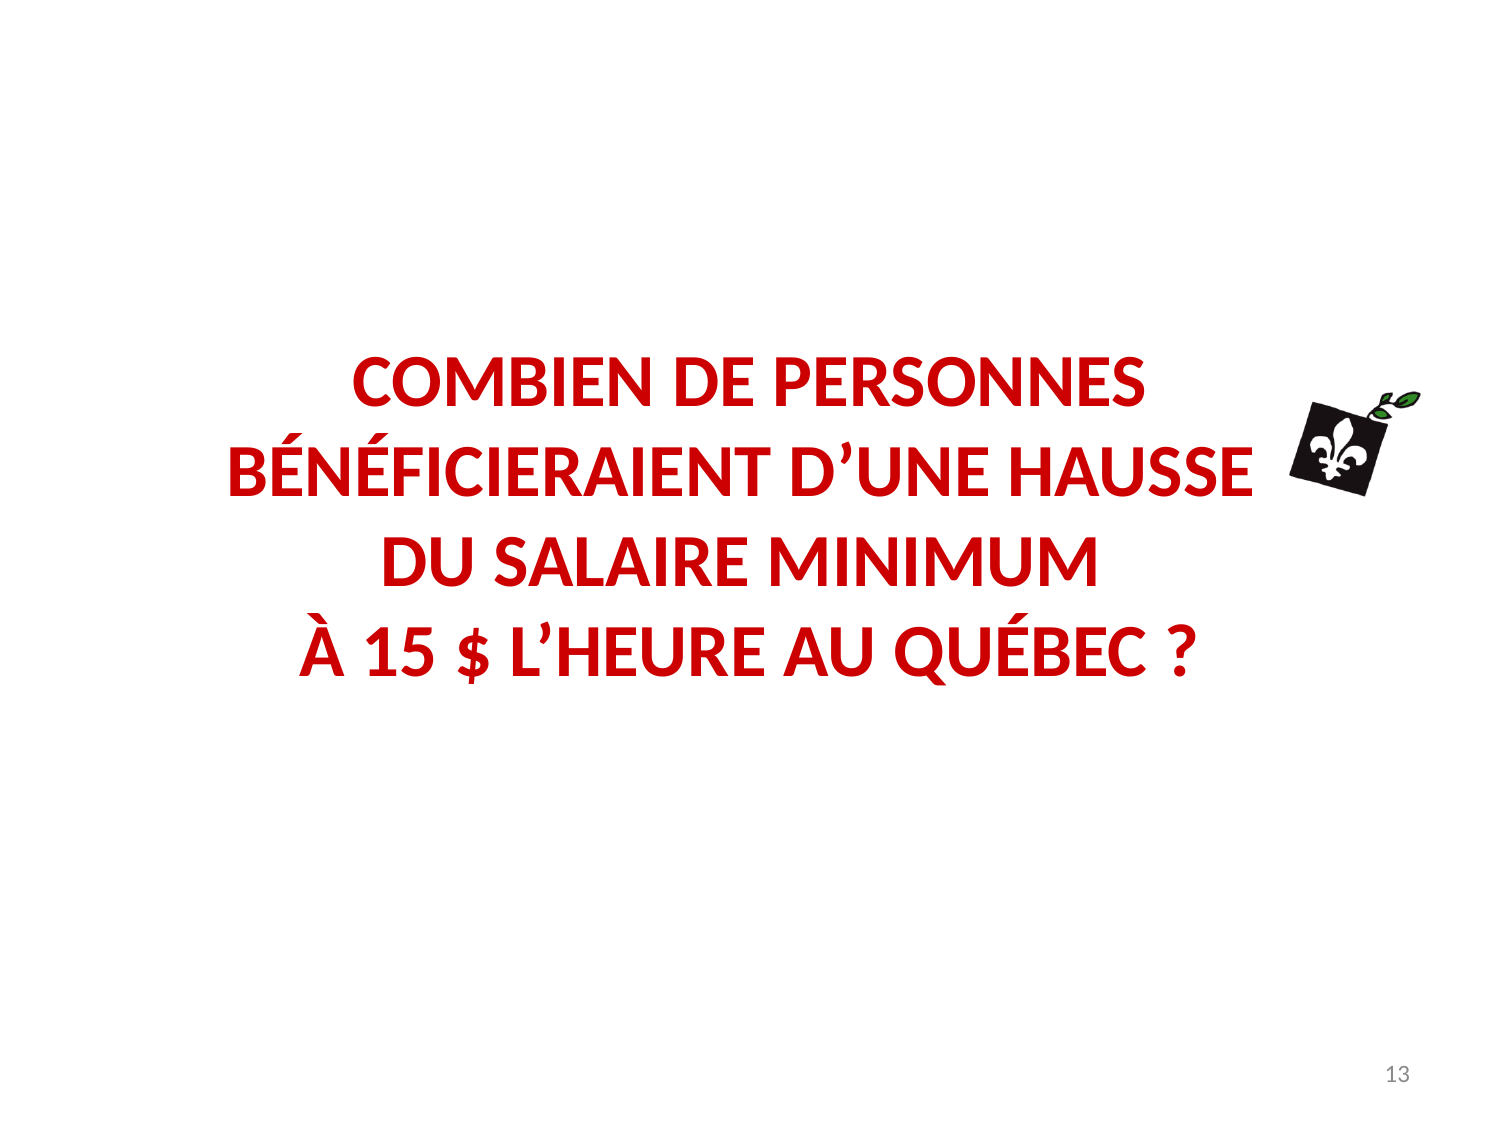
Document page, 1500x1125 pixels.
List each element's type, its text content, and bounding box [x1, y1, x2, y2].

picture [1287, 366, 1426, 505]
slide_number 13 [1074, 1042, 1425, 1103]
title COMBIEN DE PERSONNES BÉNÉFICIERAIENT D’UNE HAUSSE DU SALAIRE MINIMUM À 15 $ L’HEURE AU QUÉBEC ? [161, 399, 1338, 624]
